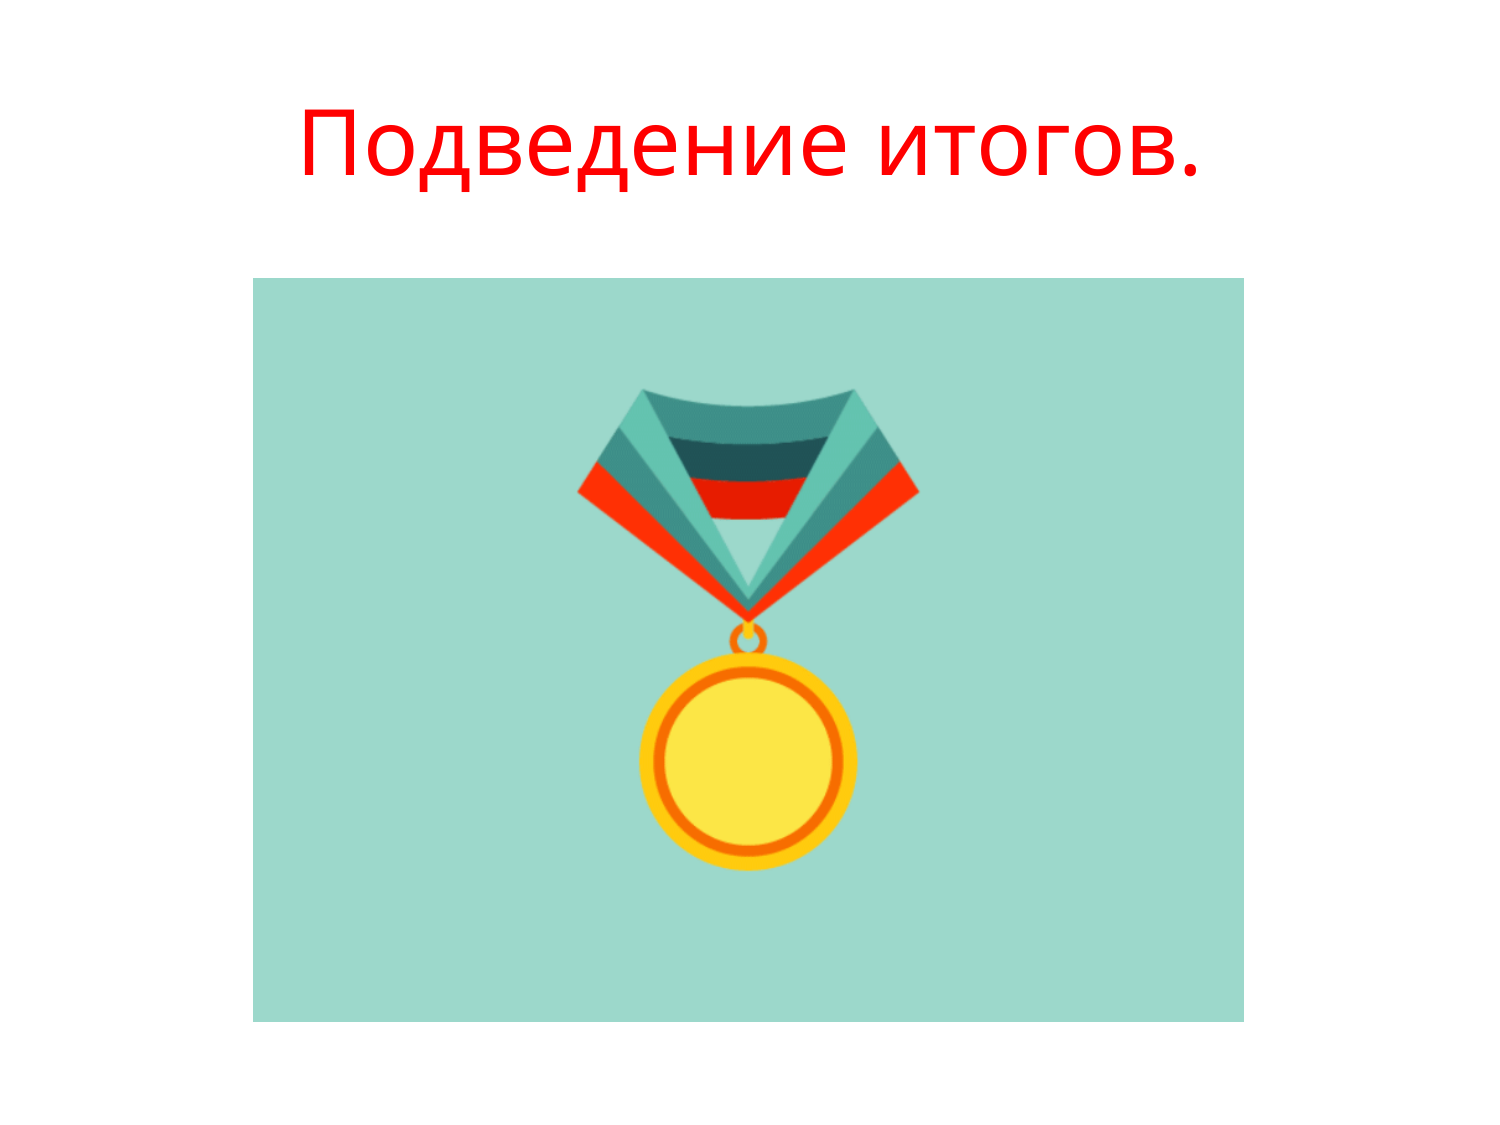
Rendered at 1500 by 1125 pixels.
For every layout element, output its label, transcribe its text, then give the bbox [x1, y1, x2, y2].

title Подведение итогов. [75, 45, 1425, 233]
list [253, 278, 1245, 1022]
